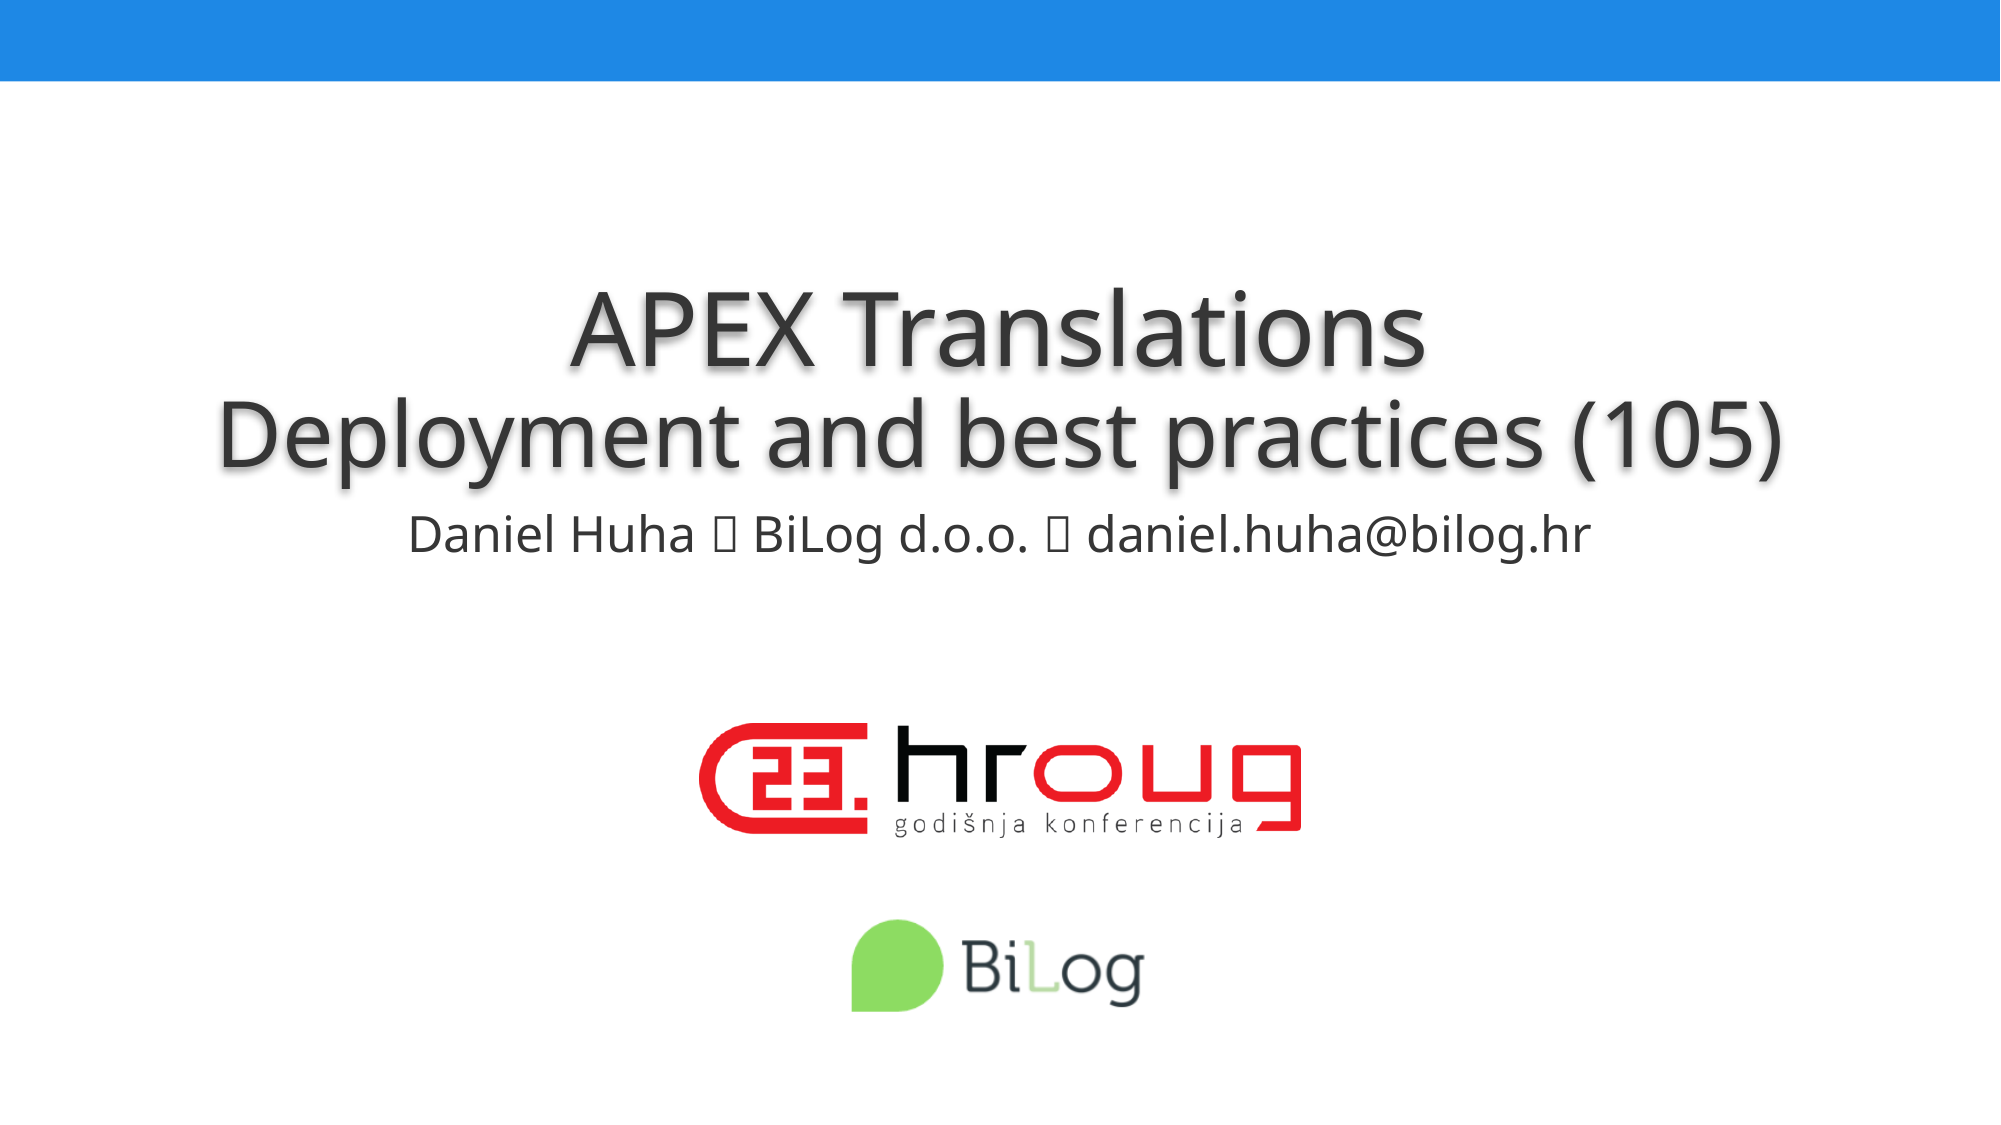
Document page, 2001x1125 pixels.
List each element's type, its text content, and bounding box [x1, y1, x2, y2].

picture [815, 885, 1185, 1051]
title APEX Translations Deployment and best practices (105) [185, 103, 1815, 496]
text_box Daniel Huha  BiLog d.o.o.  daniel.huha@bilog.hr [392, 495, 1608, 570]
picture [699, 723, 1301, 838]
